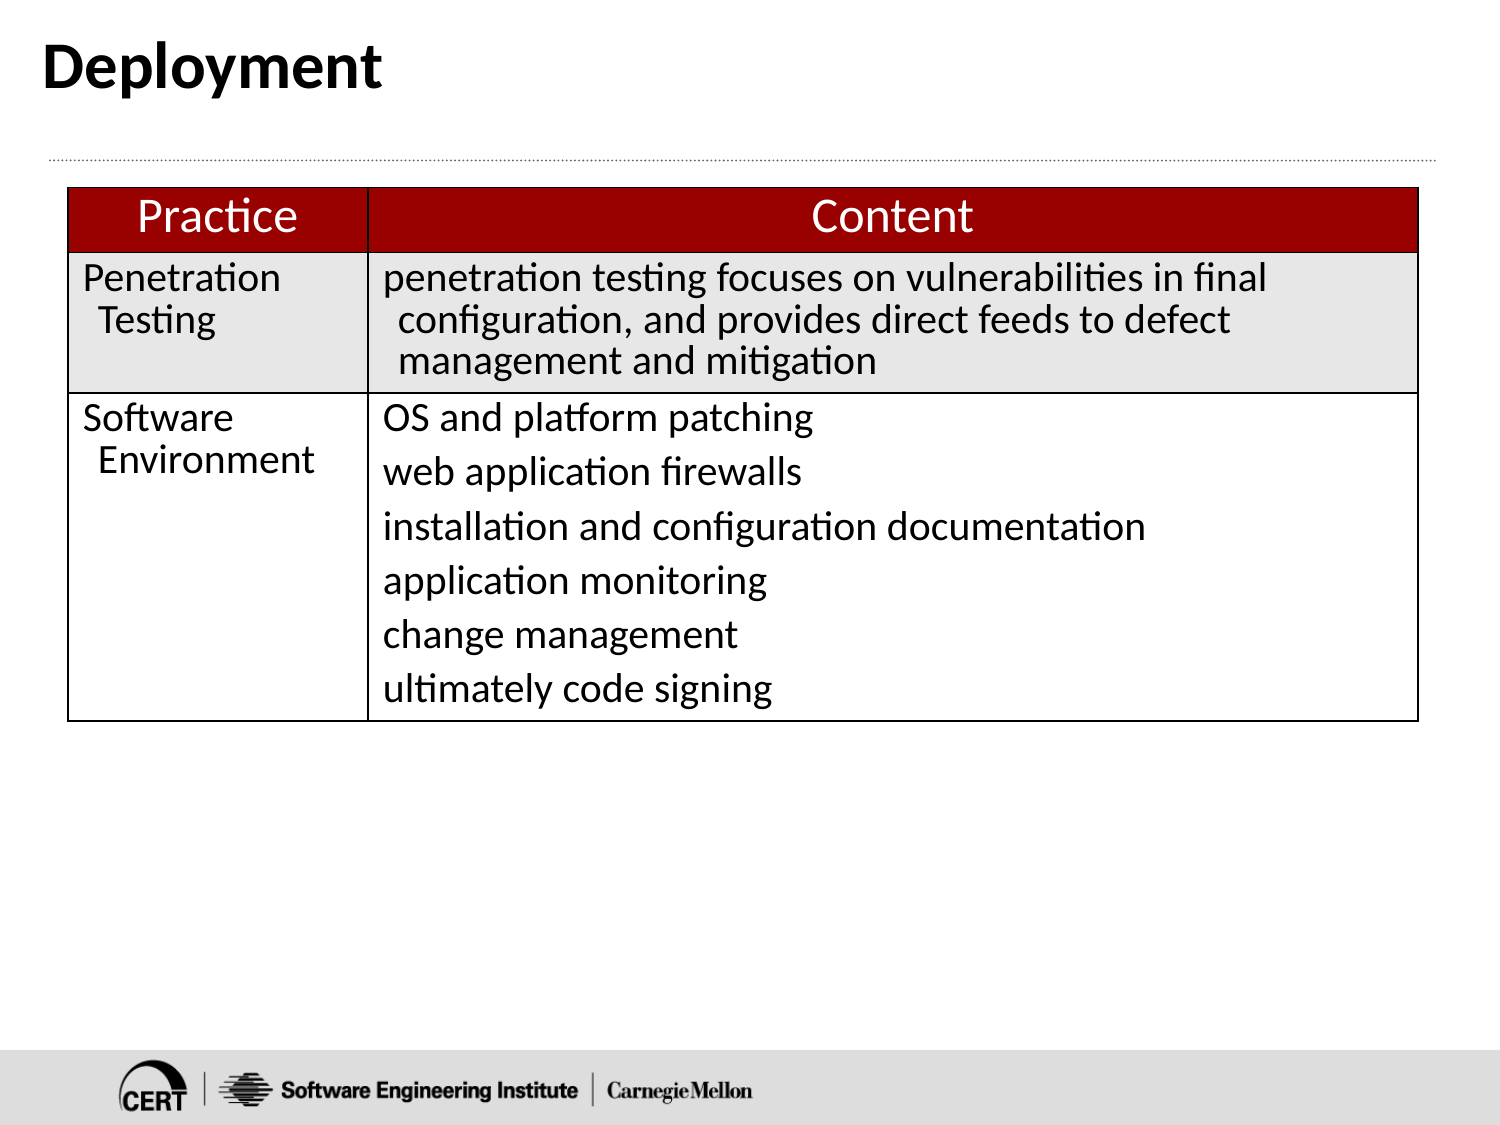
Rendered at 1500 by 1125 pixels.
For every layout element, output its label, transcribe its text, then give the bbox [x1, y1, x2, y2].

table_cell Penetration Testing [69, 253, 367, 392]
table_cell Software Environment [69, 394, 367, 720]
picture [102, 1056, 765, 1117]
table_cell penetration testing focuses on vulnerabilities in final configuration, and provides direct feeds to defect management and mitigation [369, 253, 1417, 392]
table_header Content [369, 188, 1417, 252]
table_header Practice [69, 188, 367, 252]
title Deployment [42, 37, 1434, 155]
table_cell OS and platform patching web application firewalls installation and configuration documentation application monitoring change management ultimately code signing [369, 394, 1417, 720]
